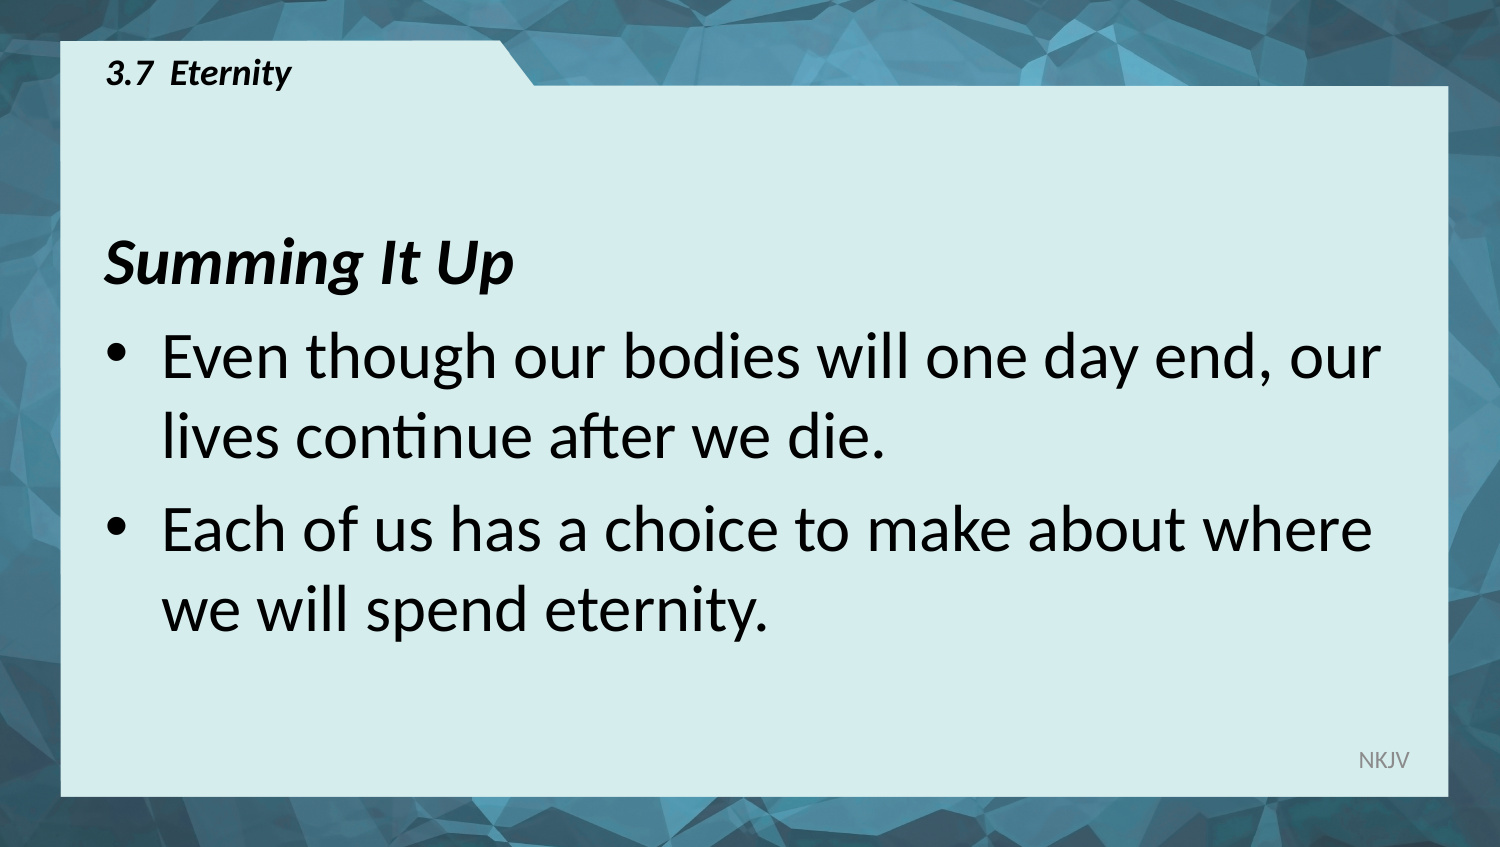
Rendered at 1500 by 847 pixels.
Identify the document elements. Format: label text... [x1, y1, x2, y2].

footer NKJV [950, 736, 1425, 782]
title 3.7 Eternity [89, 33, 1420, 108]
picture [0, 0, 1500, 847]
list Summing It Up Even though our bodies will one day end, our lives continue after we die. Each of us has a choice to make about where we will spend eternity. [89, 141, 1403, 722]
